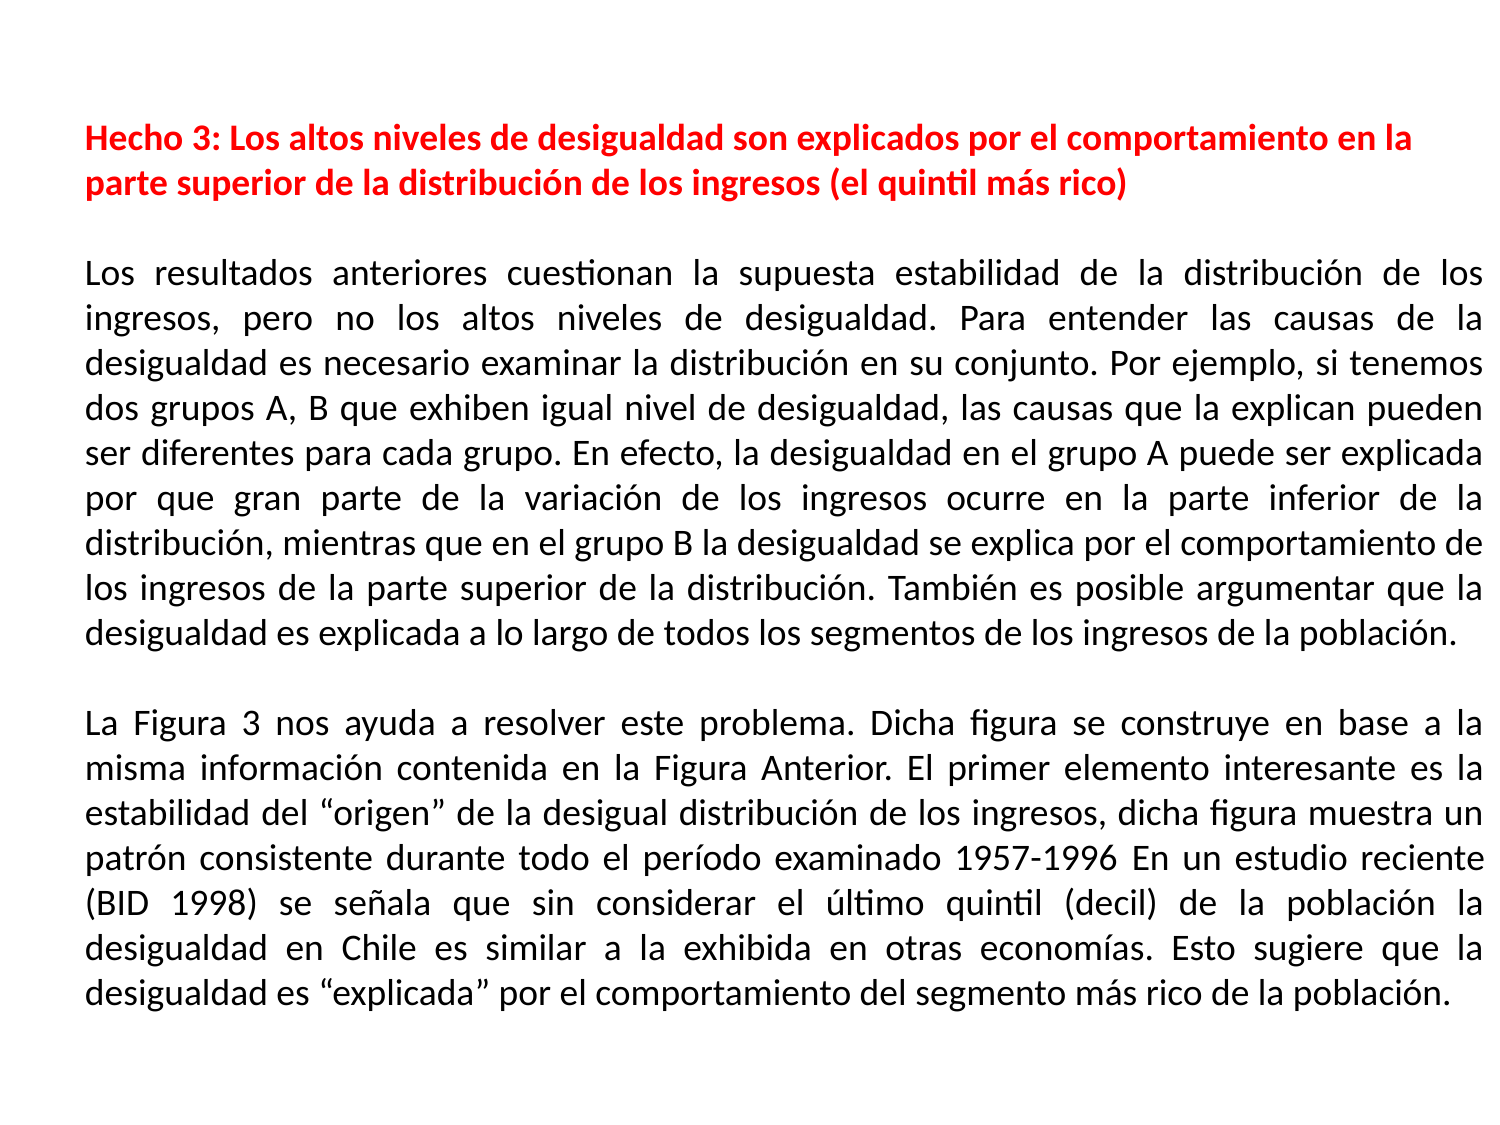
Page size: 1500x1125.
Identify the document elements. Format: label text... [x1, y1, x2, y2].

text_box Hecho 3: Los altos niveles de desigualdad son explicados por el comportamiento en la parte superior de la distribución de los ingresos (el quintil más rico) Los resultados anteriores cuestionan la supuesta estabilidad de la distribución de los ingresos, pero no los altos niveles de desigualdad. Para entender las causas de la desigualdad es necesario examinar la distribución en su conjunto. Por ejemplo, si tenemos dos grupos A, B que exhiben igual nivel de desigualdad, las causas que la explican pueden ser diferentes para cada grupo. En efecto, la desigualdad en el grupo A puede ser explicada por que gran parte de la variación de los ingresos ocurre en la parte inferior de la distribución, mientras que en el grupo B la desigualdad se explica por el comportamiento de los ingresos de la parte superior de la distribución. También es posible argumentar que la desigualdad es explicada a lo largo de todos los segmentos de los ingresos de la población. La Figura 3 nos ayuda a resolver este problema. Dicha figura se construye en base a la misma información contenida en la Figura Anterior. El primer elemento interesante es la estabilidad del “origen” de la desigual distribución de los ingresos, dicha figura muestra un patrón consistente durante todo el período examinado 1957-1996 En un estudio reciente (BID 1998) se señala que sin considerar el último quintil (decil) de la población la desigualdad en Chile es similar a la exhibida en otras economías. Esto sugiere que la desigualdad es “explicada” por el comportamiento del segmento más rico de la población. [70, 105, 1500, 1066]
